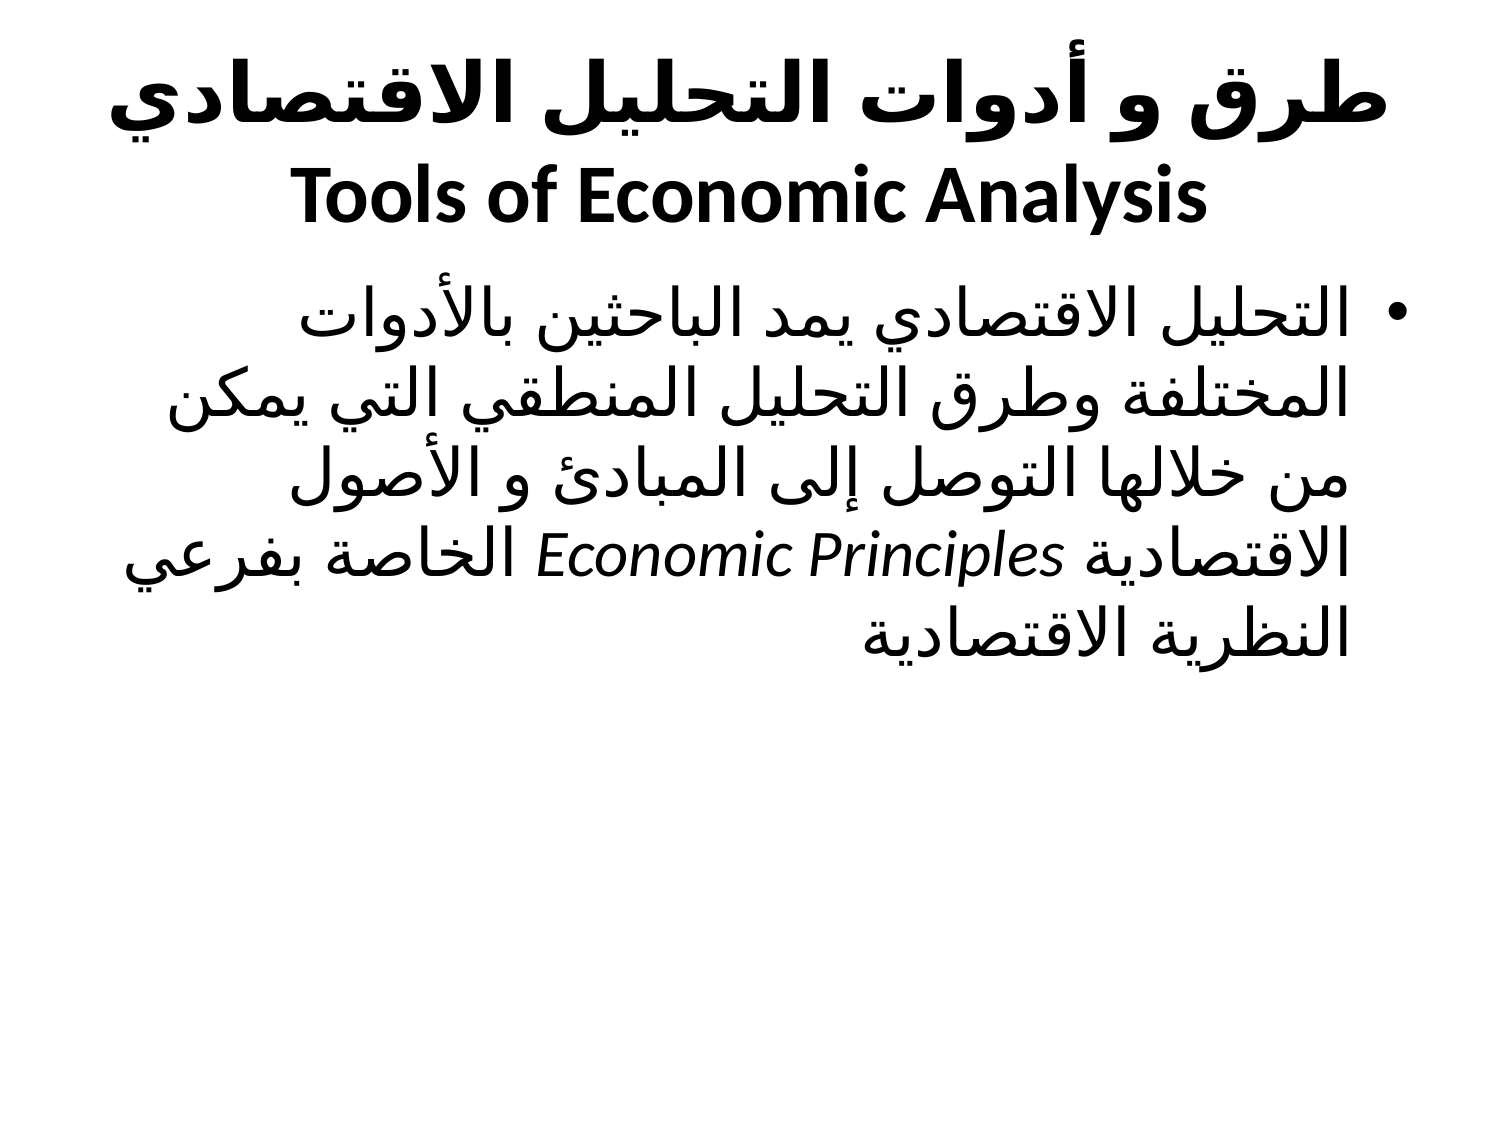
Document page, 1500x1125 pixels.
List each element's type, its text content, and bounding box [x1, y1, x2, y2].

list التحليل الاقتصادي يمد الباحثين بالأدوات المختلفة وطرق التحليل المنطقي التي يمكن من خلالها التوصل إلى المبادئ و الأصول الاقتصادية Economic Principles الخاصة بفرعي النظرية الاقتصادية [75, 262, 1425, 1005]
title طرق و أدوات التحليل الاقتصادي Tools of Economic Analysis [75, 45, 1425, 233]
